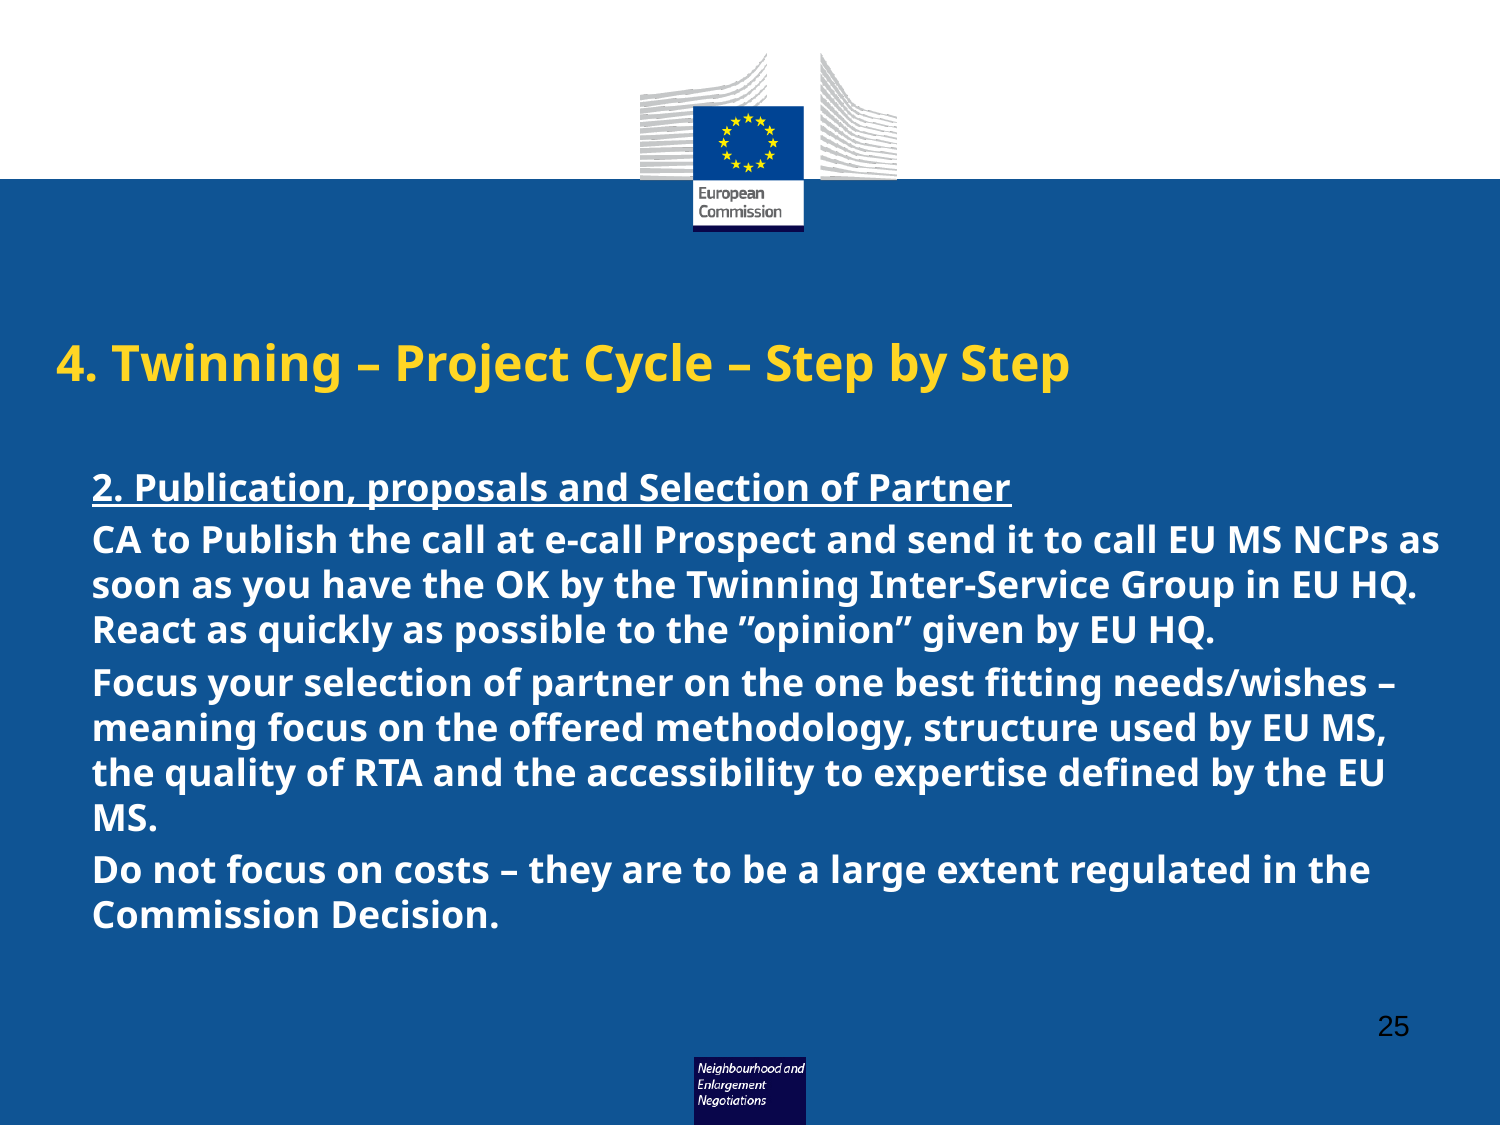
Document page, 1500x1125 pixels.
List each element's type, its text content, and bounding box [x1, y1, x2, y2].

title 4. Twinning – Project Cycle – Step by Step [41, 243, 1436, 480]
slide_number 25 [1074, 999, 1426, 1078]
picture [694, 1057, 806, 1125]
picture [598, 53, 897, 243]
list 2. Publication, proposals and Selection of Partner CA to Publish the call at e-call Prospect and send it to call EU MS NCPs as soon as you have the OK by the Twinning Inter-Service Group in EU HQ. React as quickly as possible to the ”opinion” given by EU HQ. Focus your selection of partner on the one best fitting needs/wishes – meaning focus on the offered methodology, structure used by EU MS, the quality of RTA and the accessibility to expertise defined by the EU MS. Do not focus on costs – they are to be a large extent regulated in the Commission Decision. [76, 455, 1459, 965]
